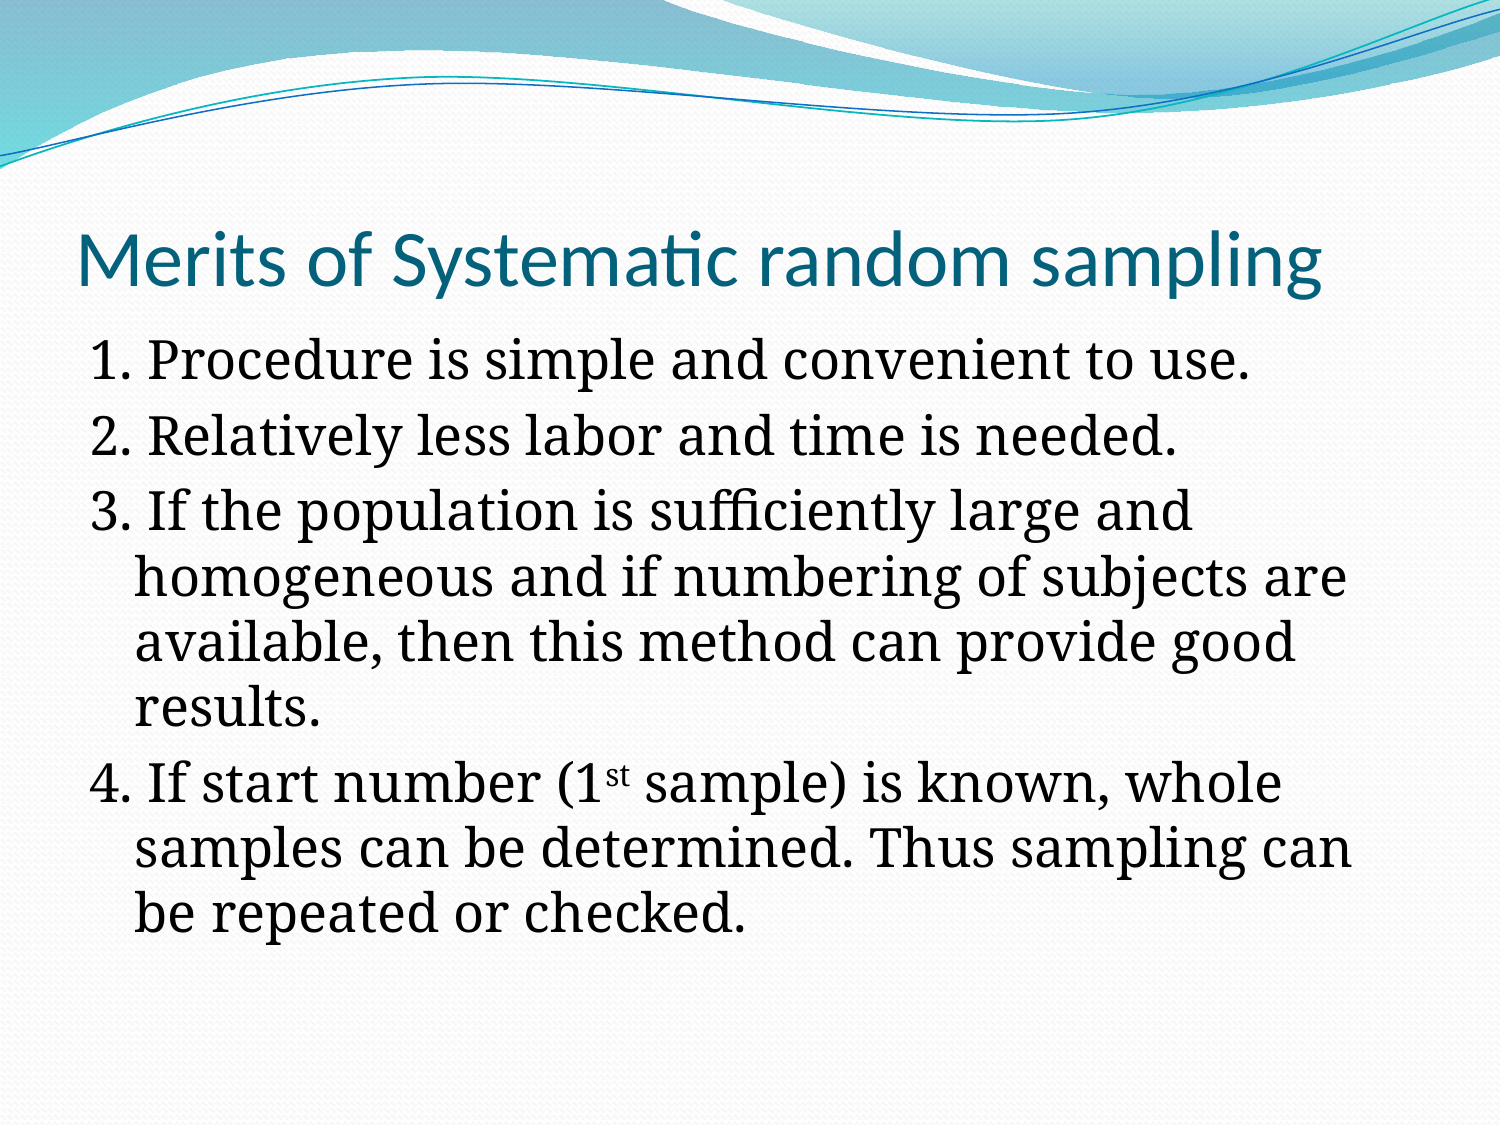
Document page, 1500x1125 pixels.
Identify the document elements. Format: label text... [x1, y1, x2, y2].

title Merits of Systematic random sampling [75, 115, 1425, 303]
list 1. Procedure is simple and convenient to use. 2. Relatively less labor and time is needed. 3. If the population is sufficiently large and homogeneous and if numbering of subjects are available, then this method can provide good results. 4. If start number (1st sample) is known, whole samples can be determined. Thus sampling can be repeated or checked. [75, 317, 1425, 1038]
